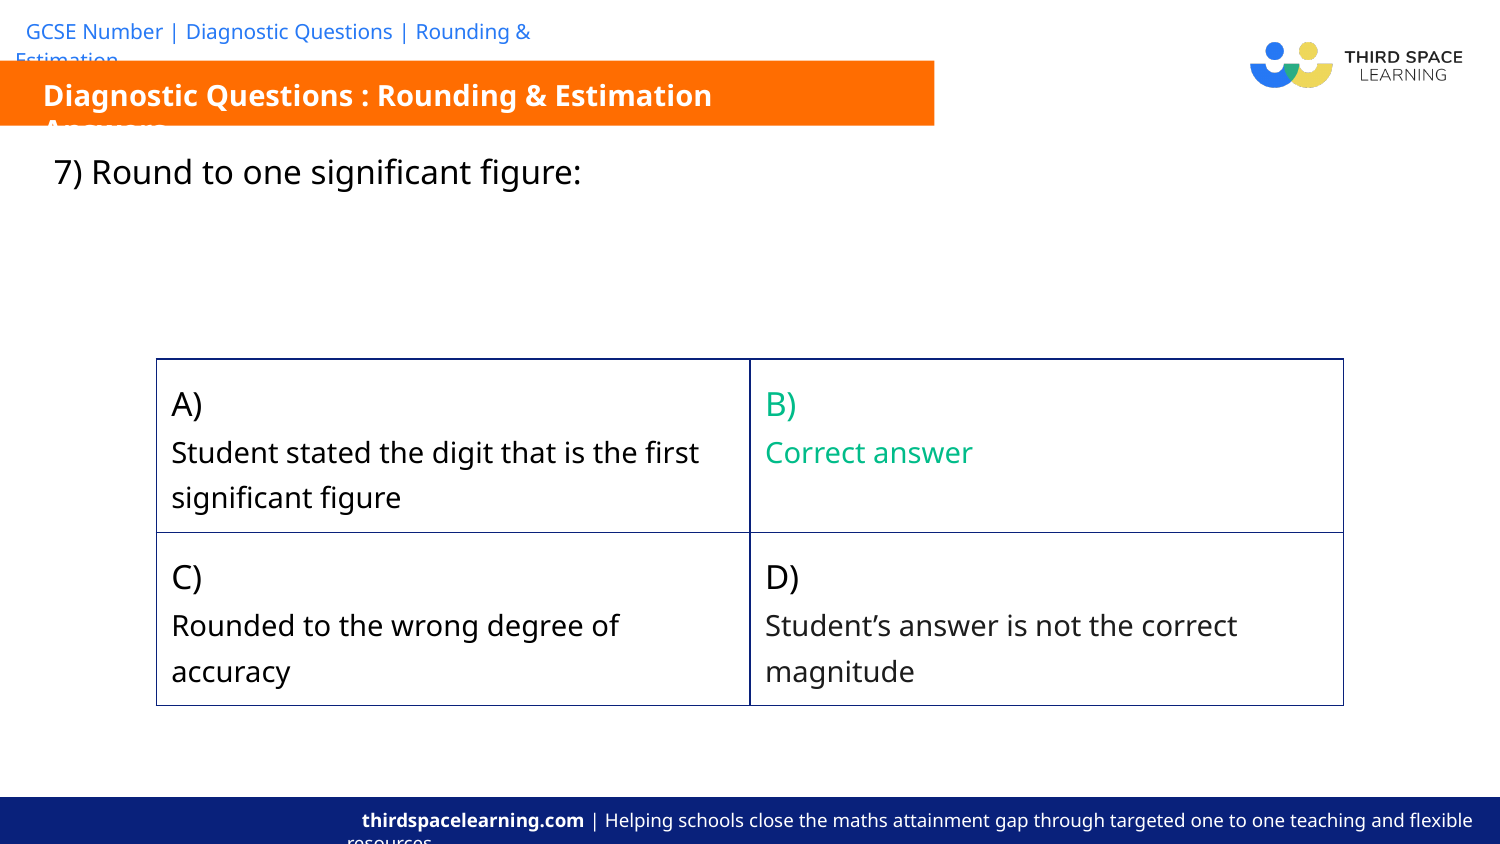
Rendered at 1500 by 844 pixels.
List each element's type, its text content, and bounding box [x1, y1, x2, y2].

text_box Diagnostic Questions : Rounding & Estimation Answers [27, 61, 847, 162]
picture [1250, 33, 1465, 99]
